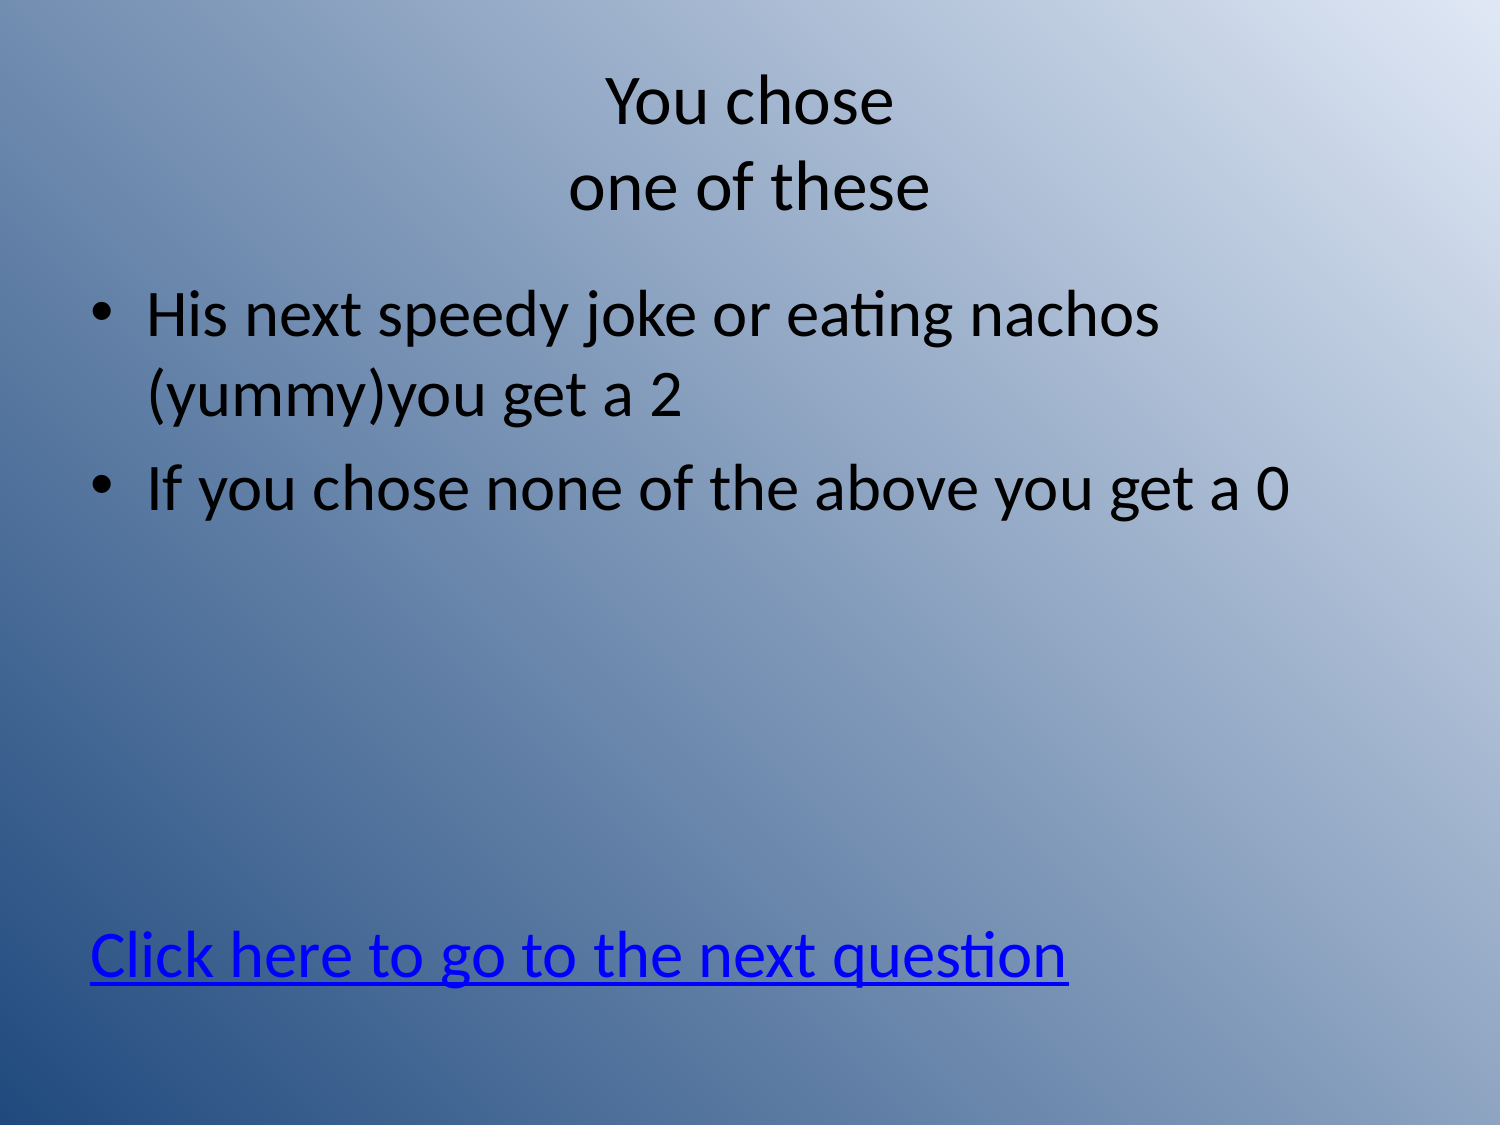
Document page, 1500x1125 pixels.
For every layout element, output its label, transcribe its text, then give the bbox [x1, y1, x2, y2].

title You chose one of these [75, 45, 1425, 233]
list His next speedy joke or eating nachos (yummy)you get a 2 If you chose none of the above you get a 0 Click here to go to the next question [75, 262, 1425, 1005]
